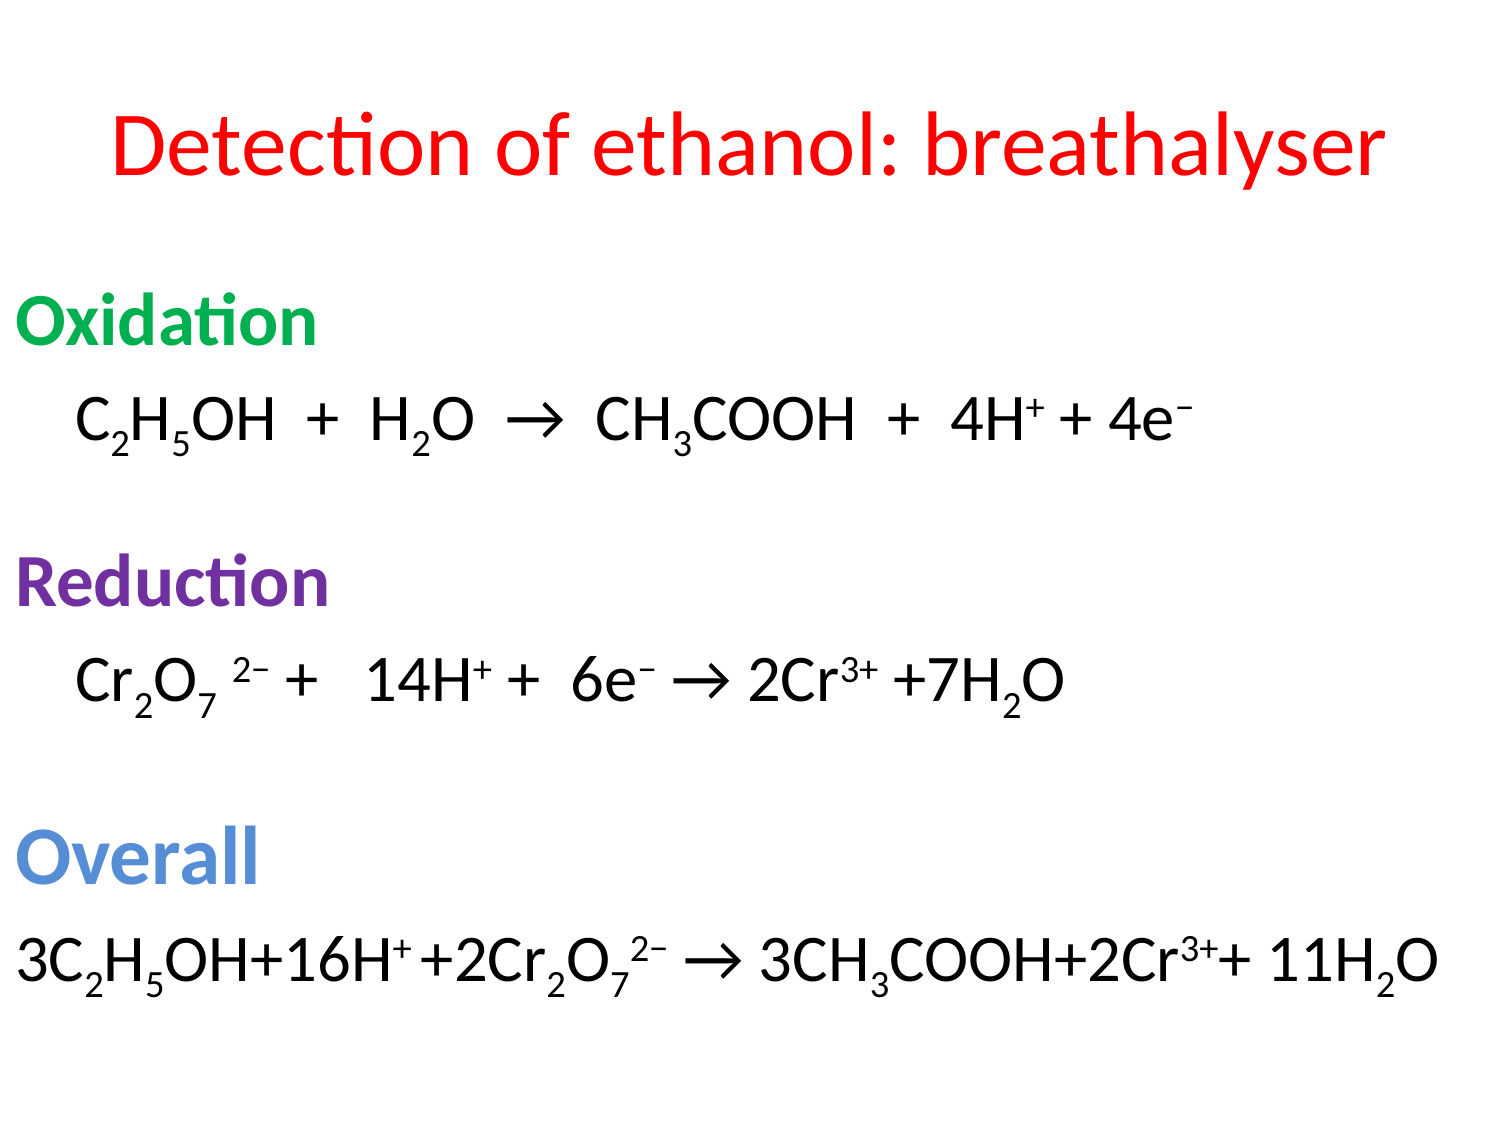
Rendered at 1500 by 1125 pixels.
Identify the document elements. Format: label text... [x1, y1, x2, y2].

title Detection of ethanol: breathalyser [75, 45, 1425, 233]
list Oxidation C2H5OH + H2O → CH3COOH + 4H+ + 4e− Reduction Cr2O7 2− + 14H+ + 6e− → 2Cr3+ +7H2O Overall 3C2H5OH+16H+ +2Cr2O72− → 3CH3COOH+2Cr3++ 11H2O [0, 262, 1500, 1056]
